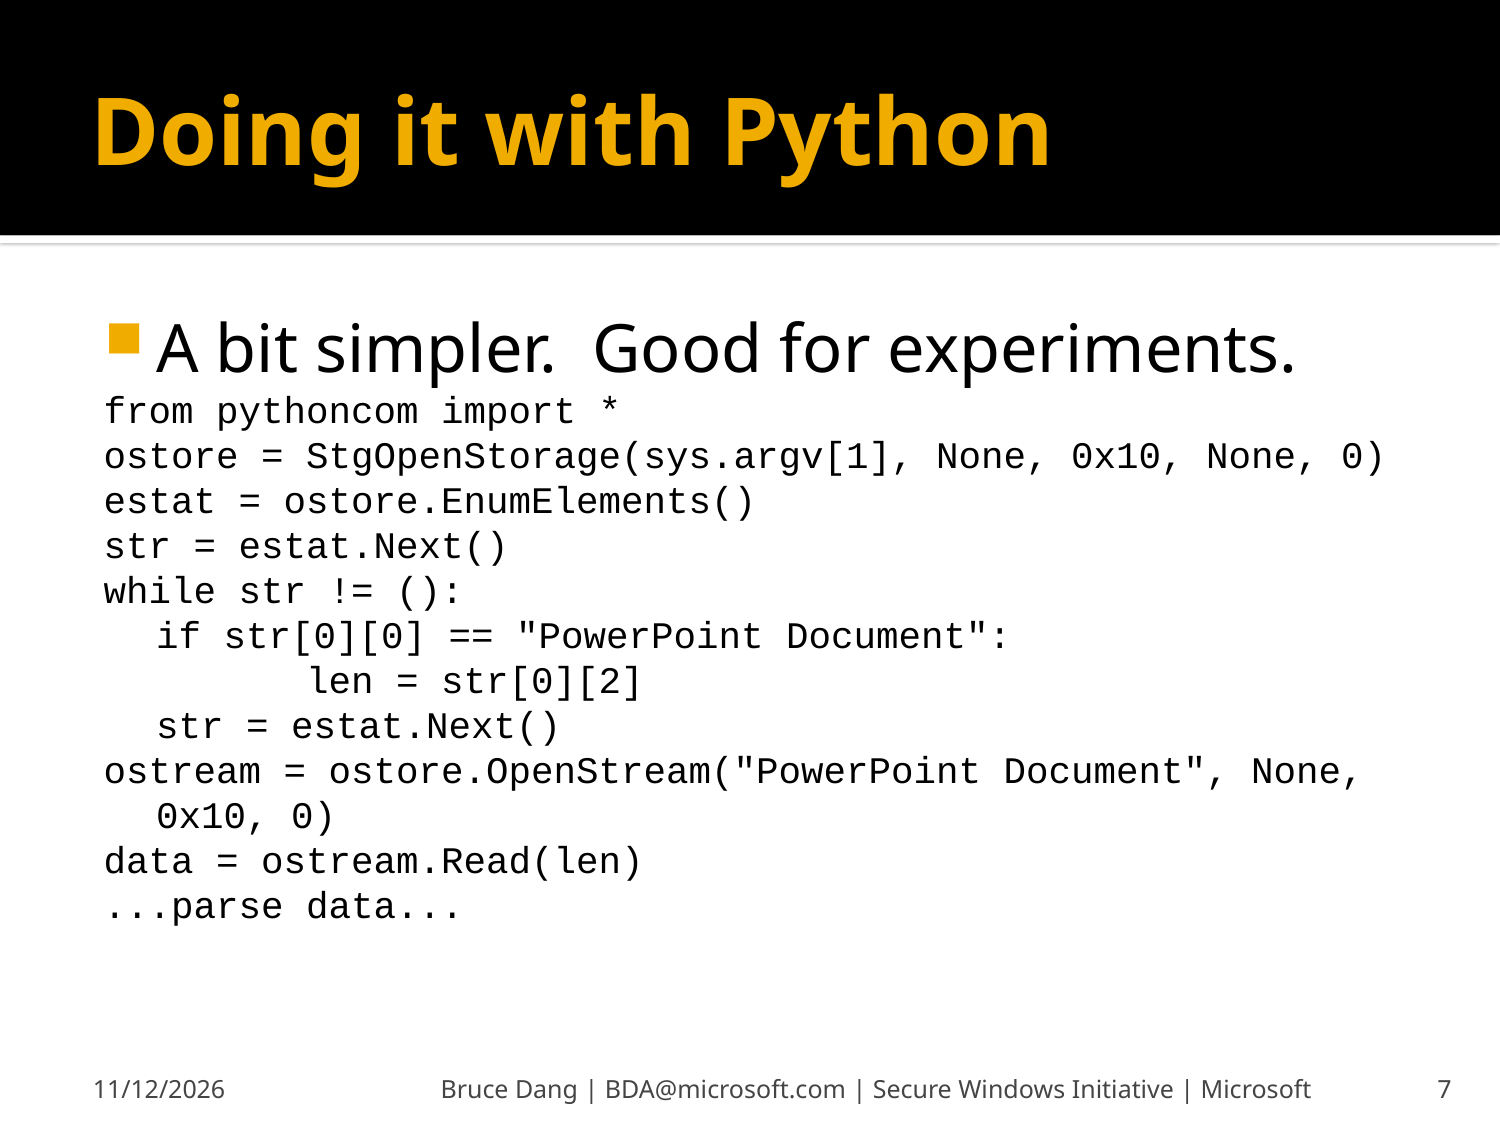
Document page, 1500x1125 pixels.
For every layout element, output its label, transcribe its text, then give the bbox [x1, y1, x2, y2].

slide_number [75, 1062, 425, 1108]
list A bit simpler. Good for experiments. from pythoncom import * ostore = StgOpenStorage(sys.argv[1], None, 0x10, None, 0) estat = ostore.EnumElements() str = estat.Next() while str != (): if str[0][0] == "PowerPoint Document": len = str[0][2] str = estat.Next() ostream = ostore.OpenStream("PowerPoint Document", None, 0x10, 0) data = ostream.Read(len) ...parse data... [75, 291, 1425, 1050]
footer Bruce Dang | BDA@microsoft.com | Secure Windows Initiative | Microsoft [433, 1062, 1337, 1108]
title Doing it with Python [75, 25, 1425, 231]
slide_number 7 [1345, 1062, 1467, 1108]
